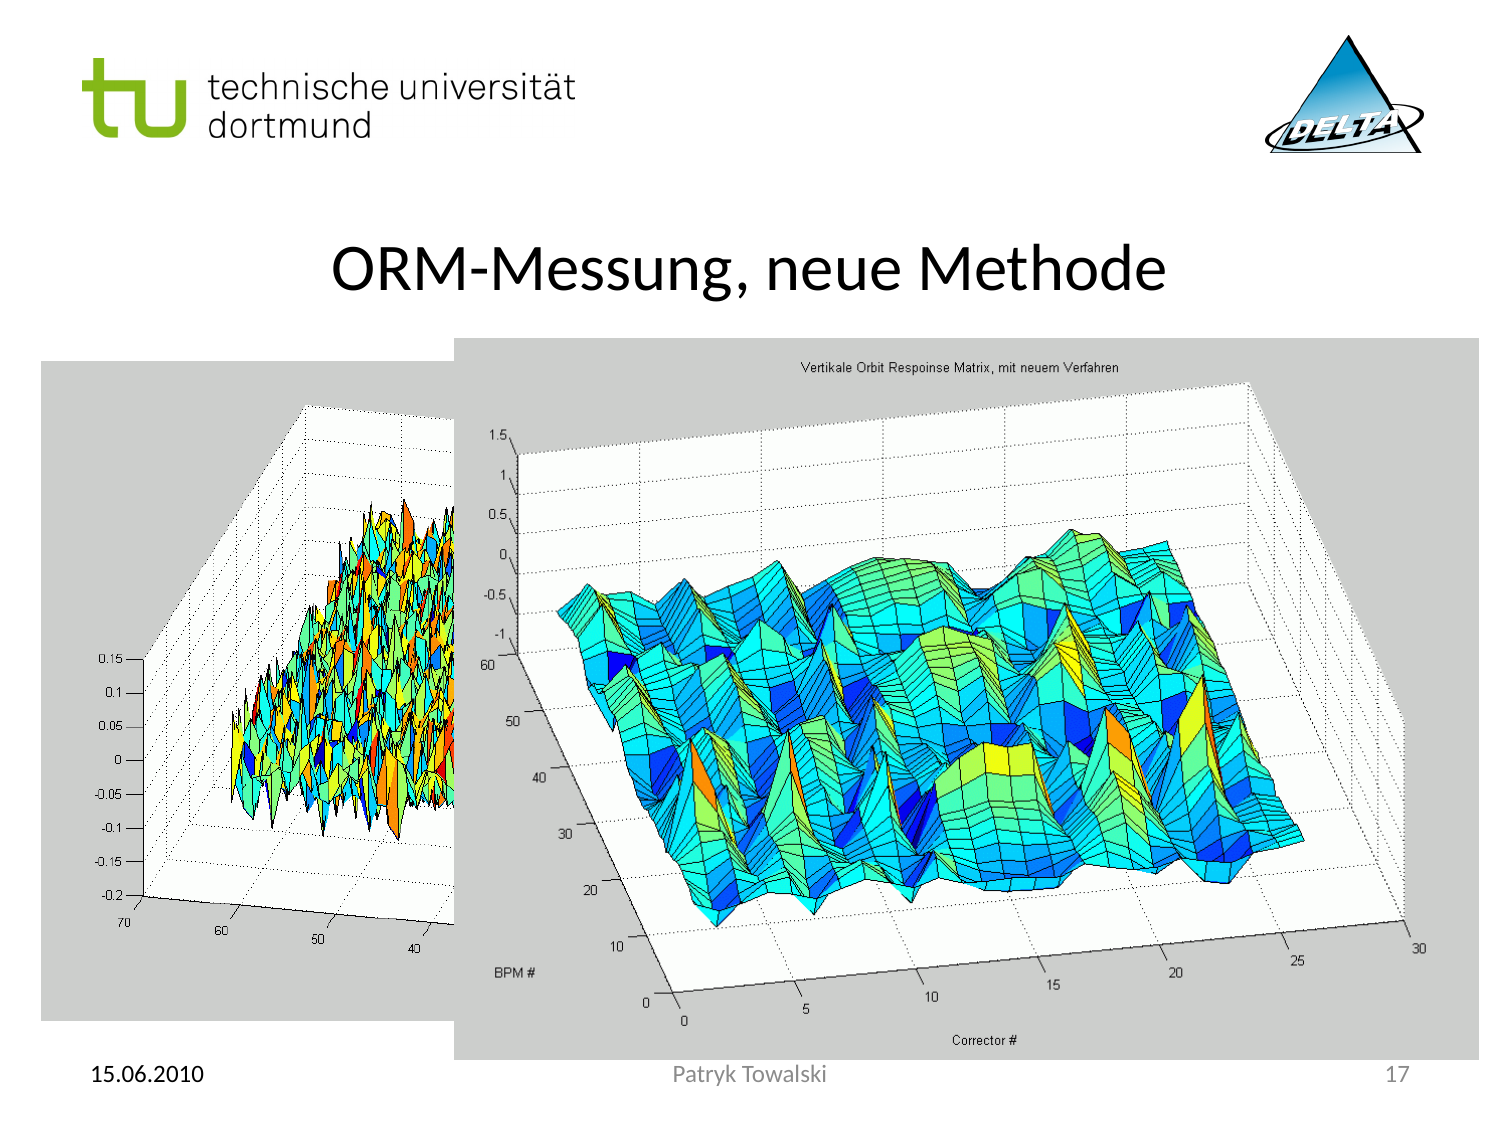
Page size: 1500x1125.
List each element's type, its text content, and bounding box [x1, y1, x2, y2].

picture [82, 58, 575, 138]
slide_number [75, 1042, 425, 1103]
picture [1265, 35, 1424, 153]
picture [41, 337, 1479, 1060]
footer Patryk Towalski [512, 1068, 988, 1103]
slide_number 17 [1074, 1068, 1425, 1103]
title ORM-Messung, neue Methode [75, 175, 1425, 352]
